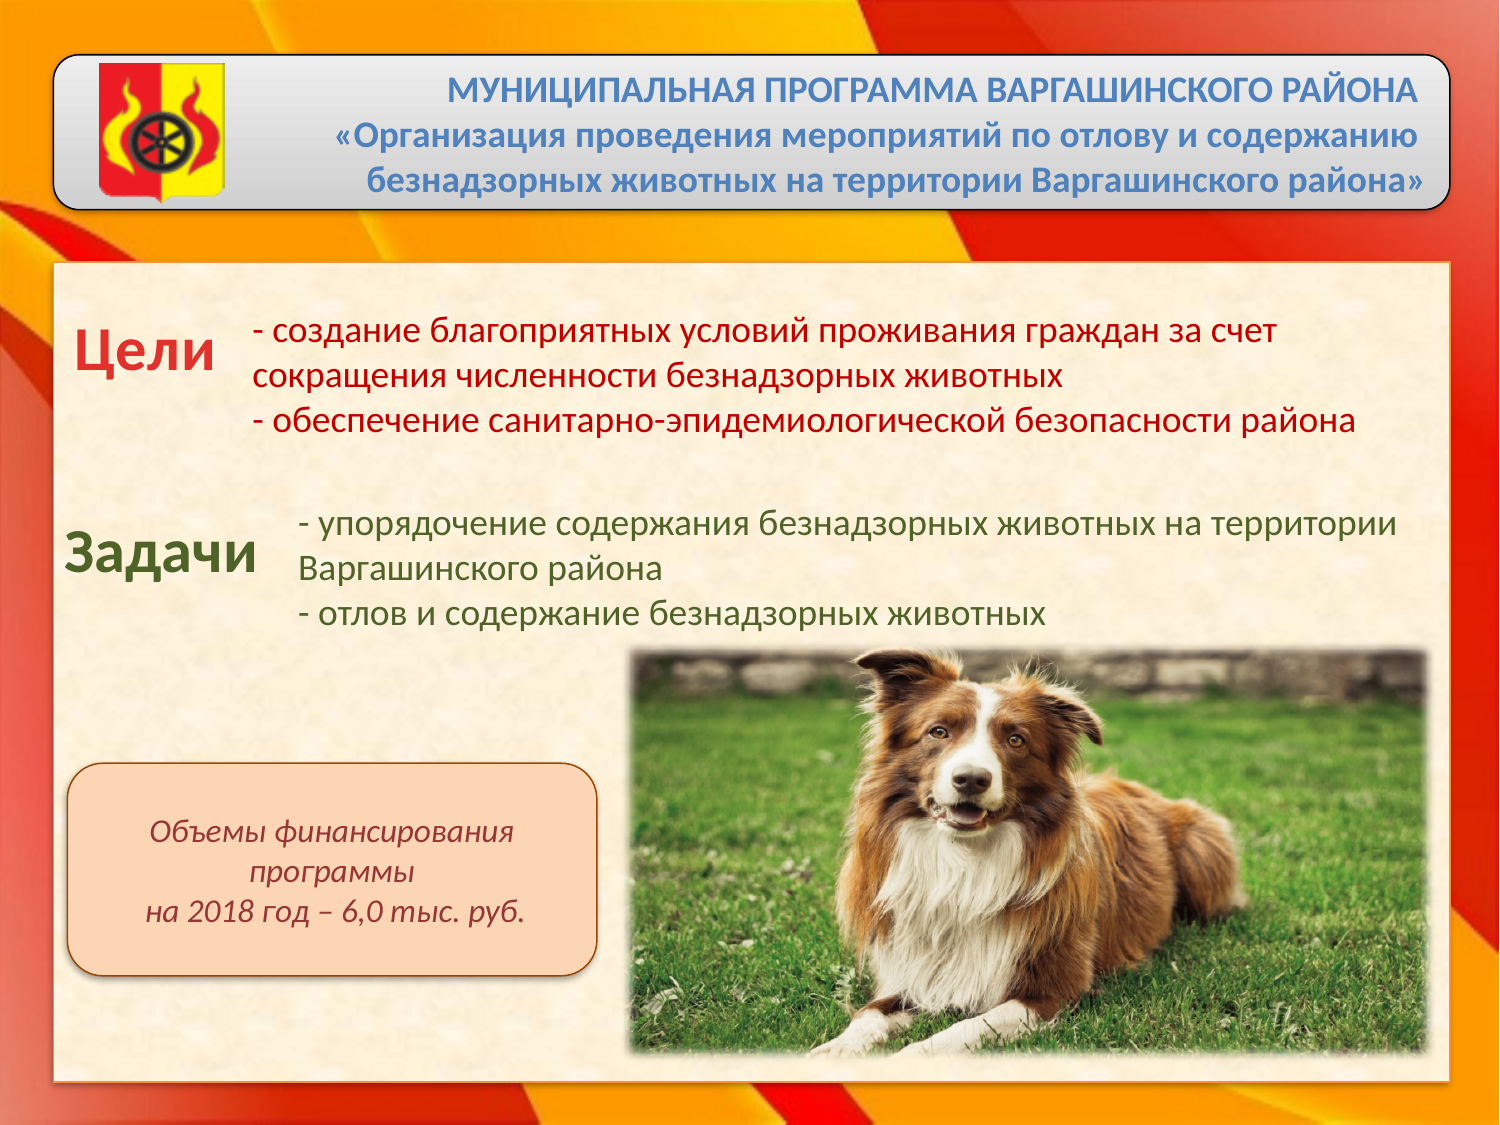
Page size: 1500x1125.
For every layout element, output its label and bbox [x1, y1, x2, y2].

picture [99, 63, 226, 210]
list [0, 0, 1500, 1125]
picture [619, 640, 1436, 1063]
